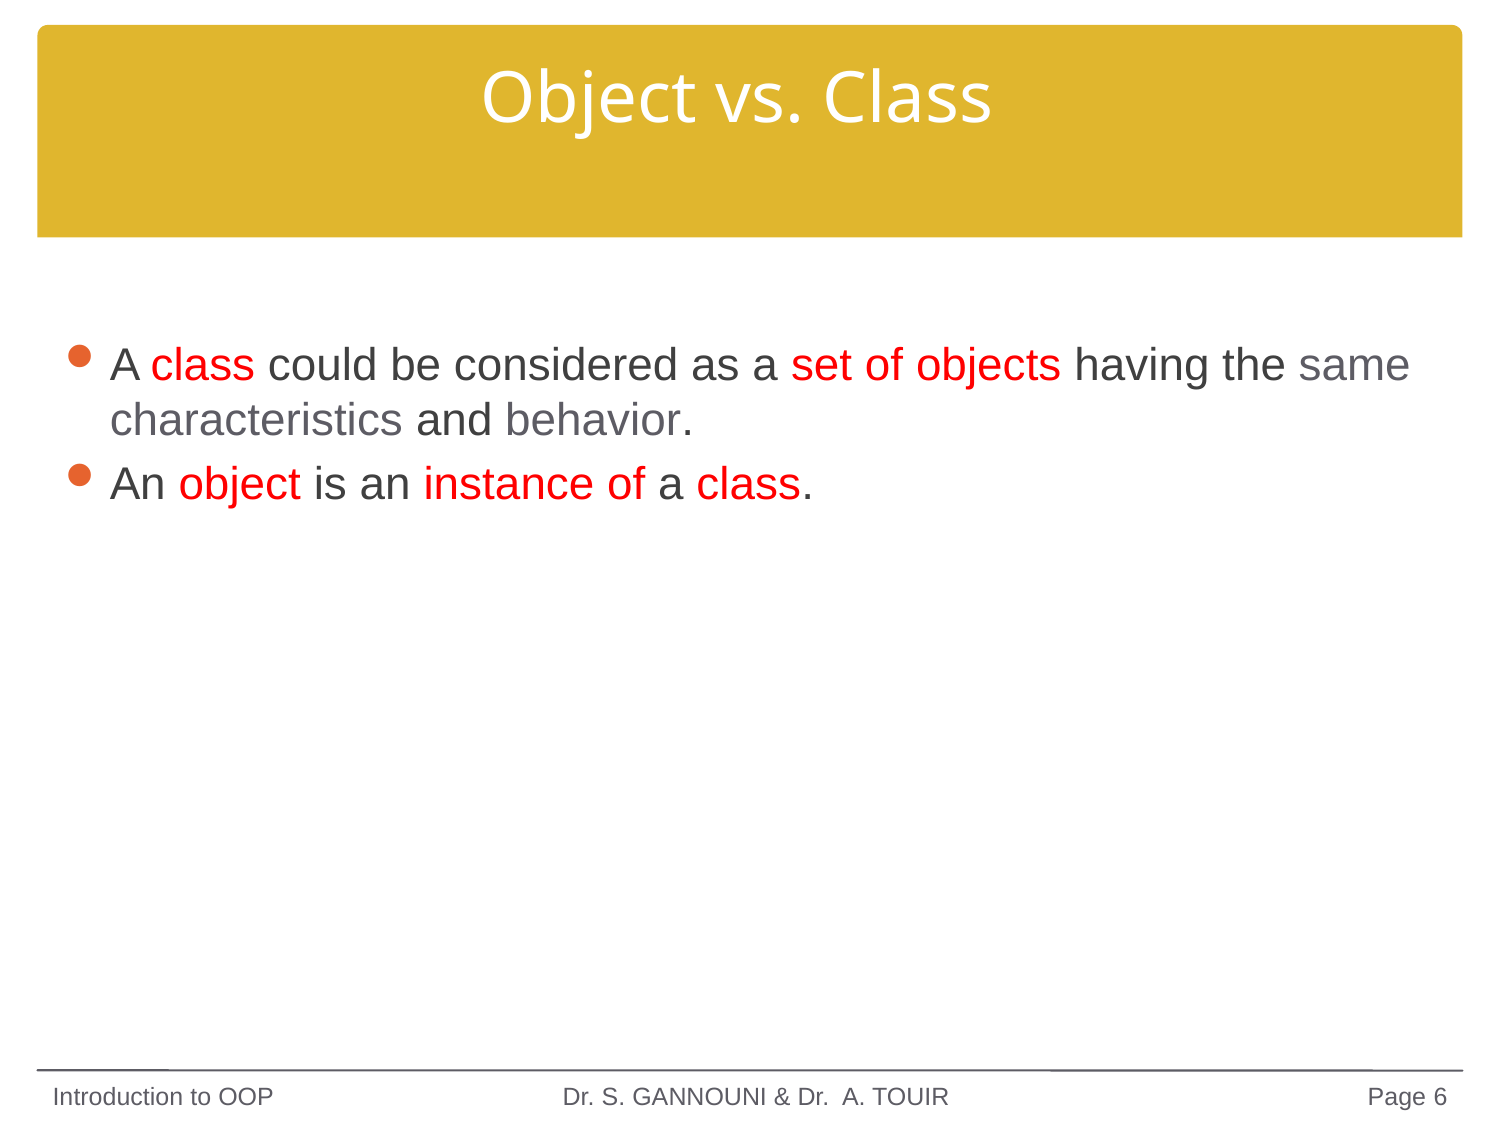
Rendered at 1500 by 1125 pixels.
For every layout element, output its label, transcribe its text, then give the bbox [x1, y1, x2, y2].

slide_number Page 6 [1112, 1069, 1463, 1123]
list A class could be considered as a set of objects having the same characteristics and behavior. An object is an instance of a class. [49, 262, 1451, 1051]
slide_number Introduction to OOP [37, 1069, 388, 1123]
title Object vs. Class [0, 24, 1476, 163]
footer Dr. S. GANNOUNI & Dr. A. TOUIR [474, 1069, 1038, 1123]
